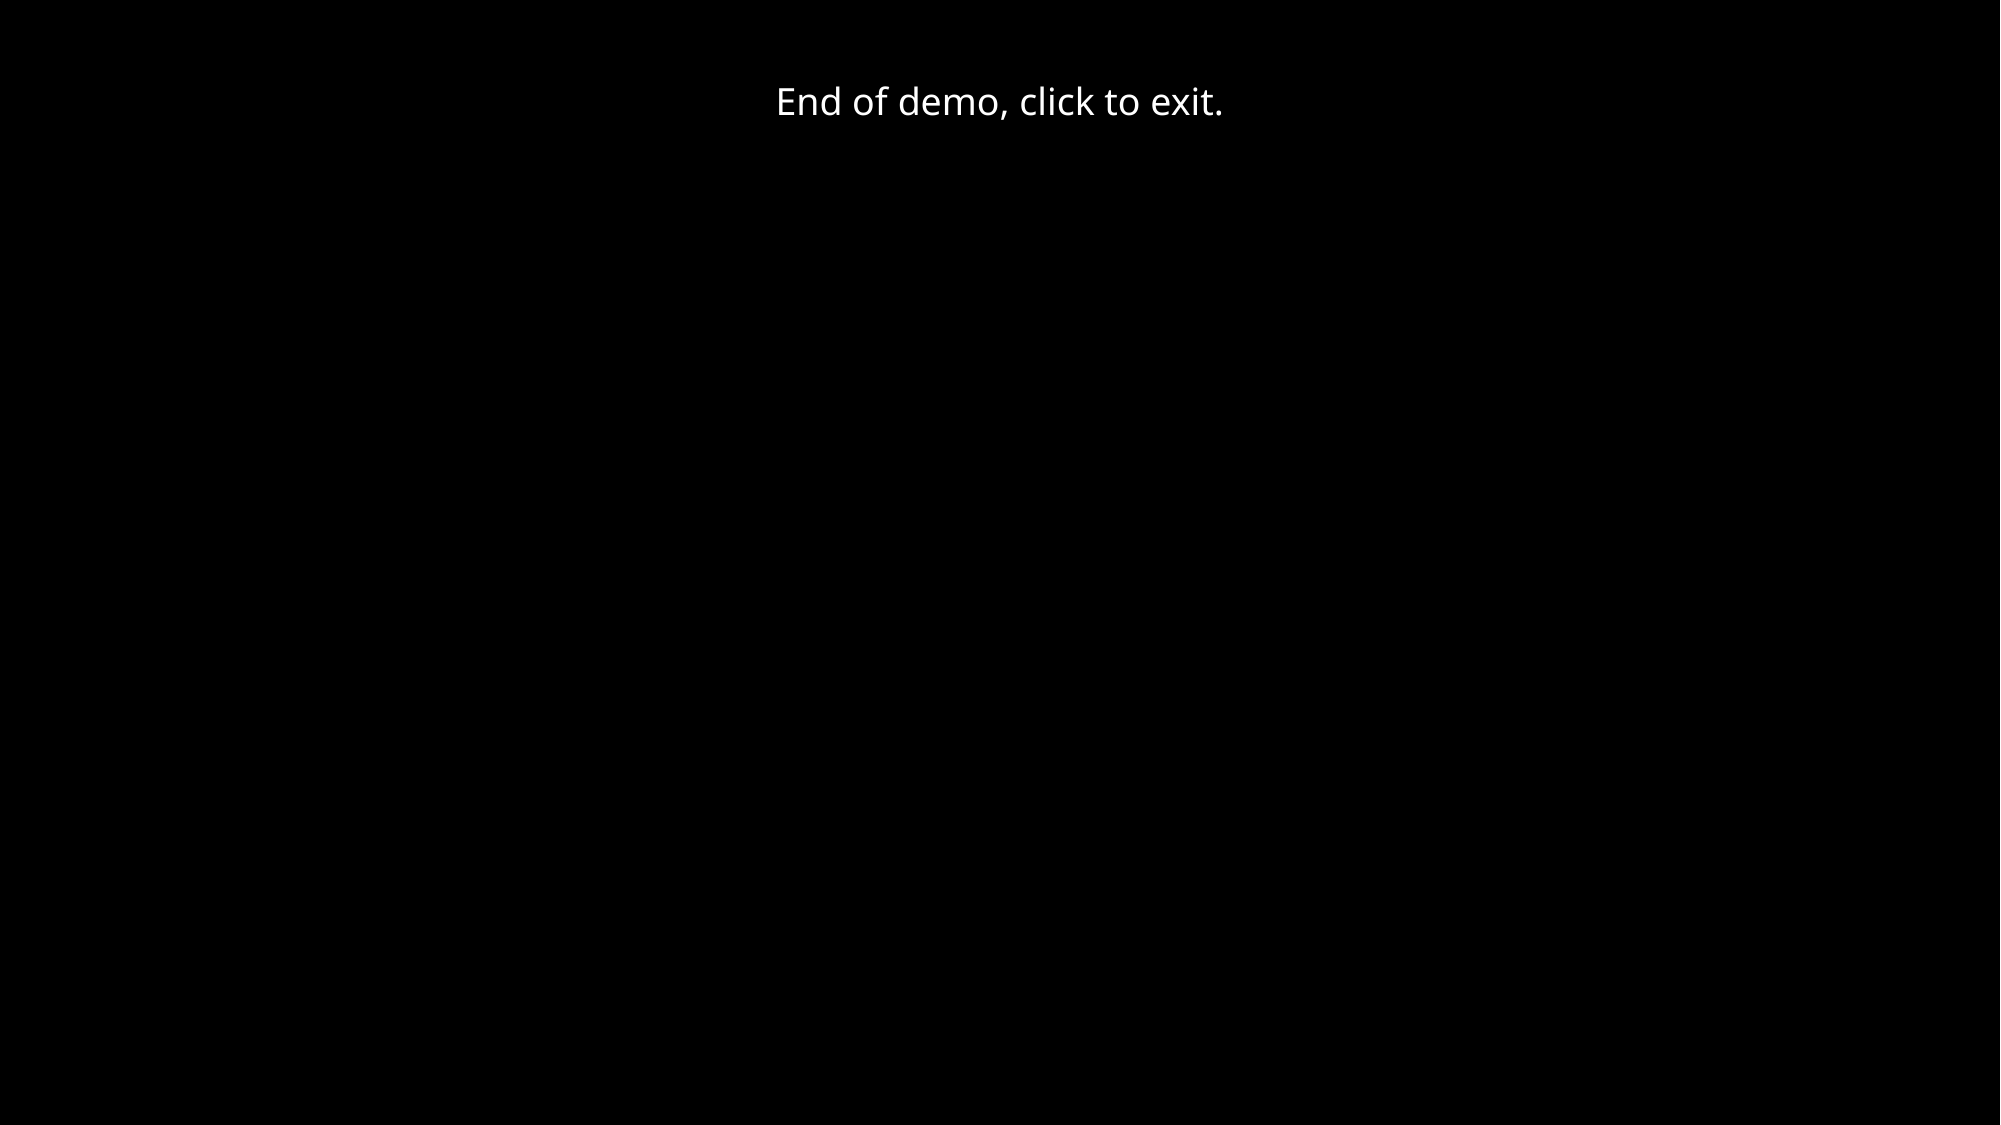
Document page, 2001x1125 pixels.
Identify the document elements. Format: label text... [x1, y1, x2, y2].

text_box End of demo, click to exit. [560, 70, 1440, 131]
